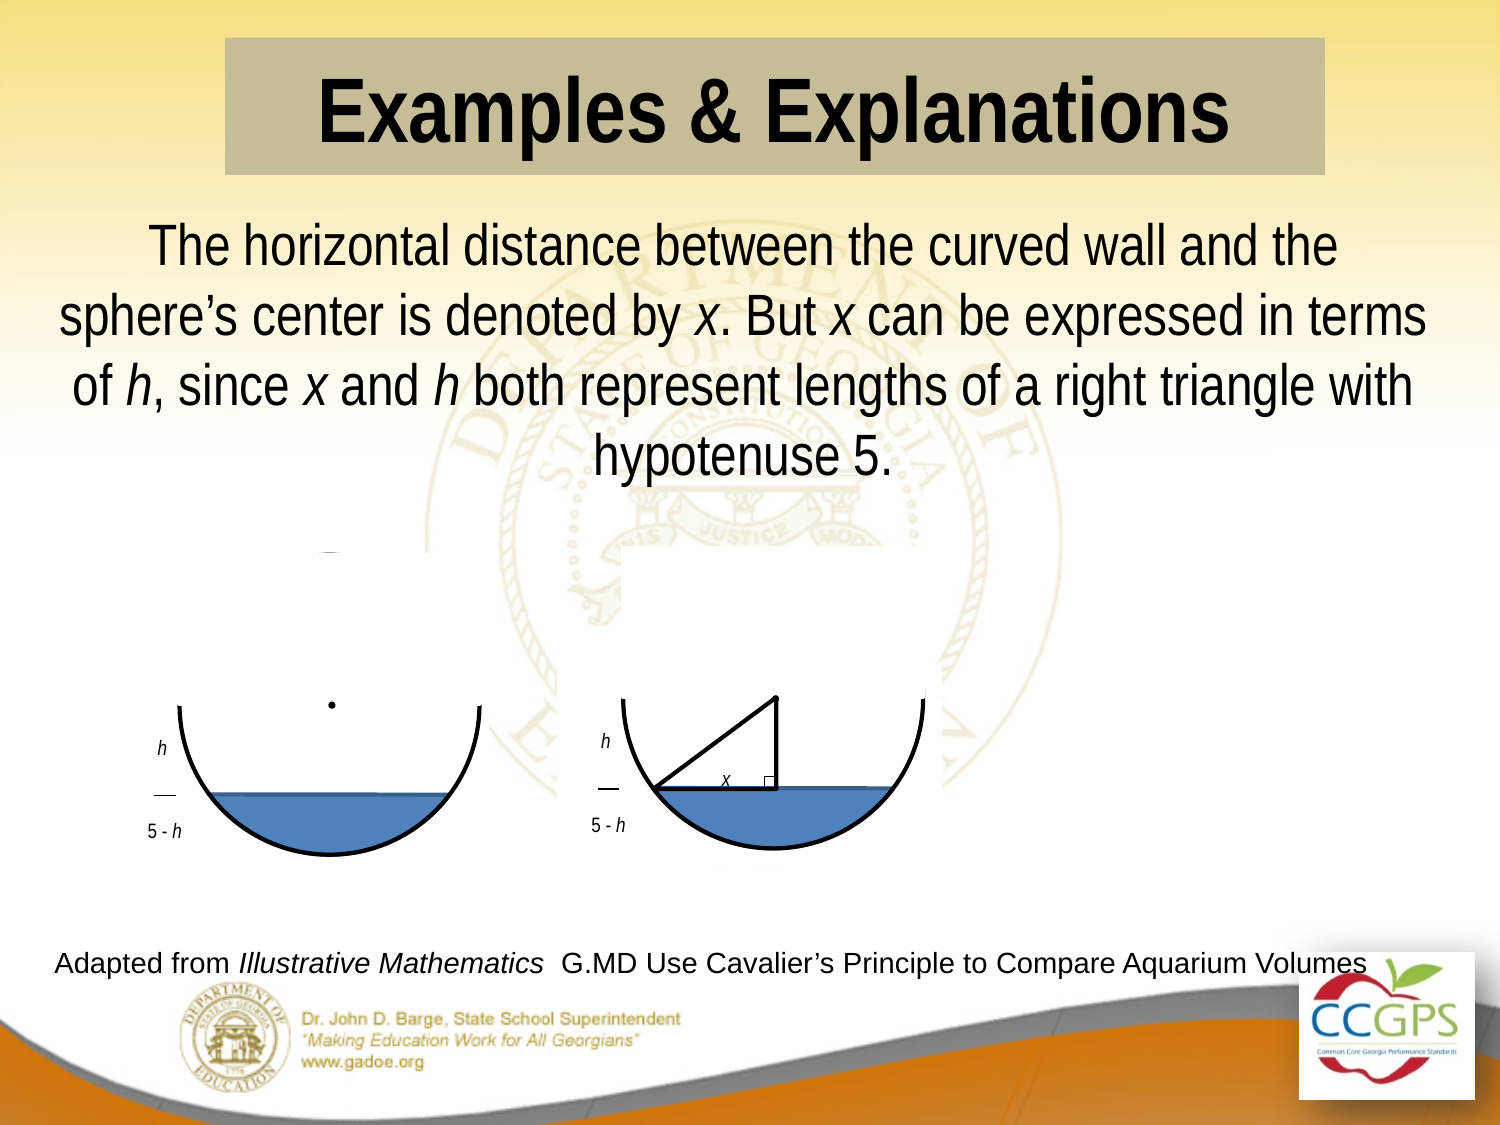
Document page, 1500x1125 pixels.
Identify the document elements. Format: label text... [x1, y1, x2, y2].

text_box Adapted from Illustrative Mathematics G.MD Use Cavalier’s Principle to Compare Aquarium Volumes [39, 937, 1384, 988]
title Examples & Explanations [224, 37, 1326, 176]
picture [0, 0, 1500, 1125]
subtitle The horizontal distance between the curved wall and the sphere’s center is denoted by x. But x can be expressed in terms of h, since x and h both represent lengths of a right triangle with hypotenuse 5. [37, 199, 1451, 638]
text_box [124, 548, 941, 863]
